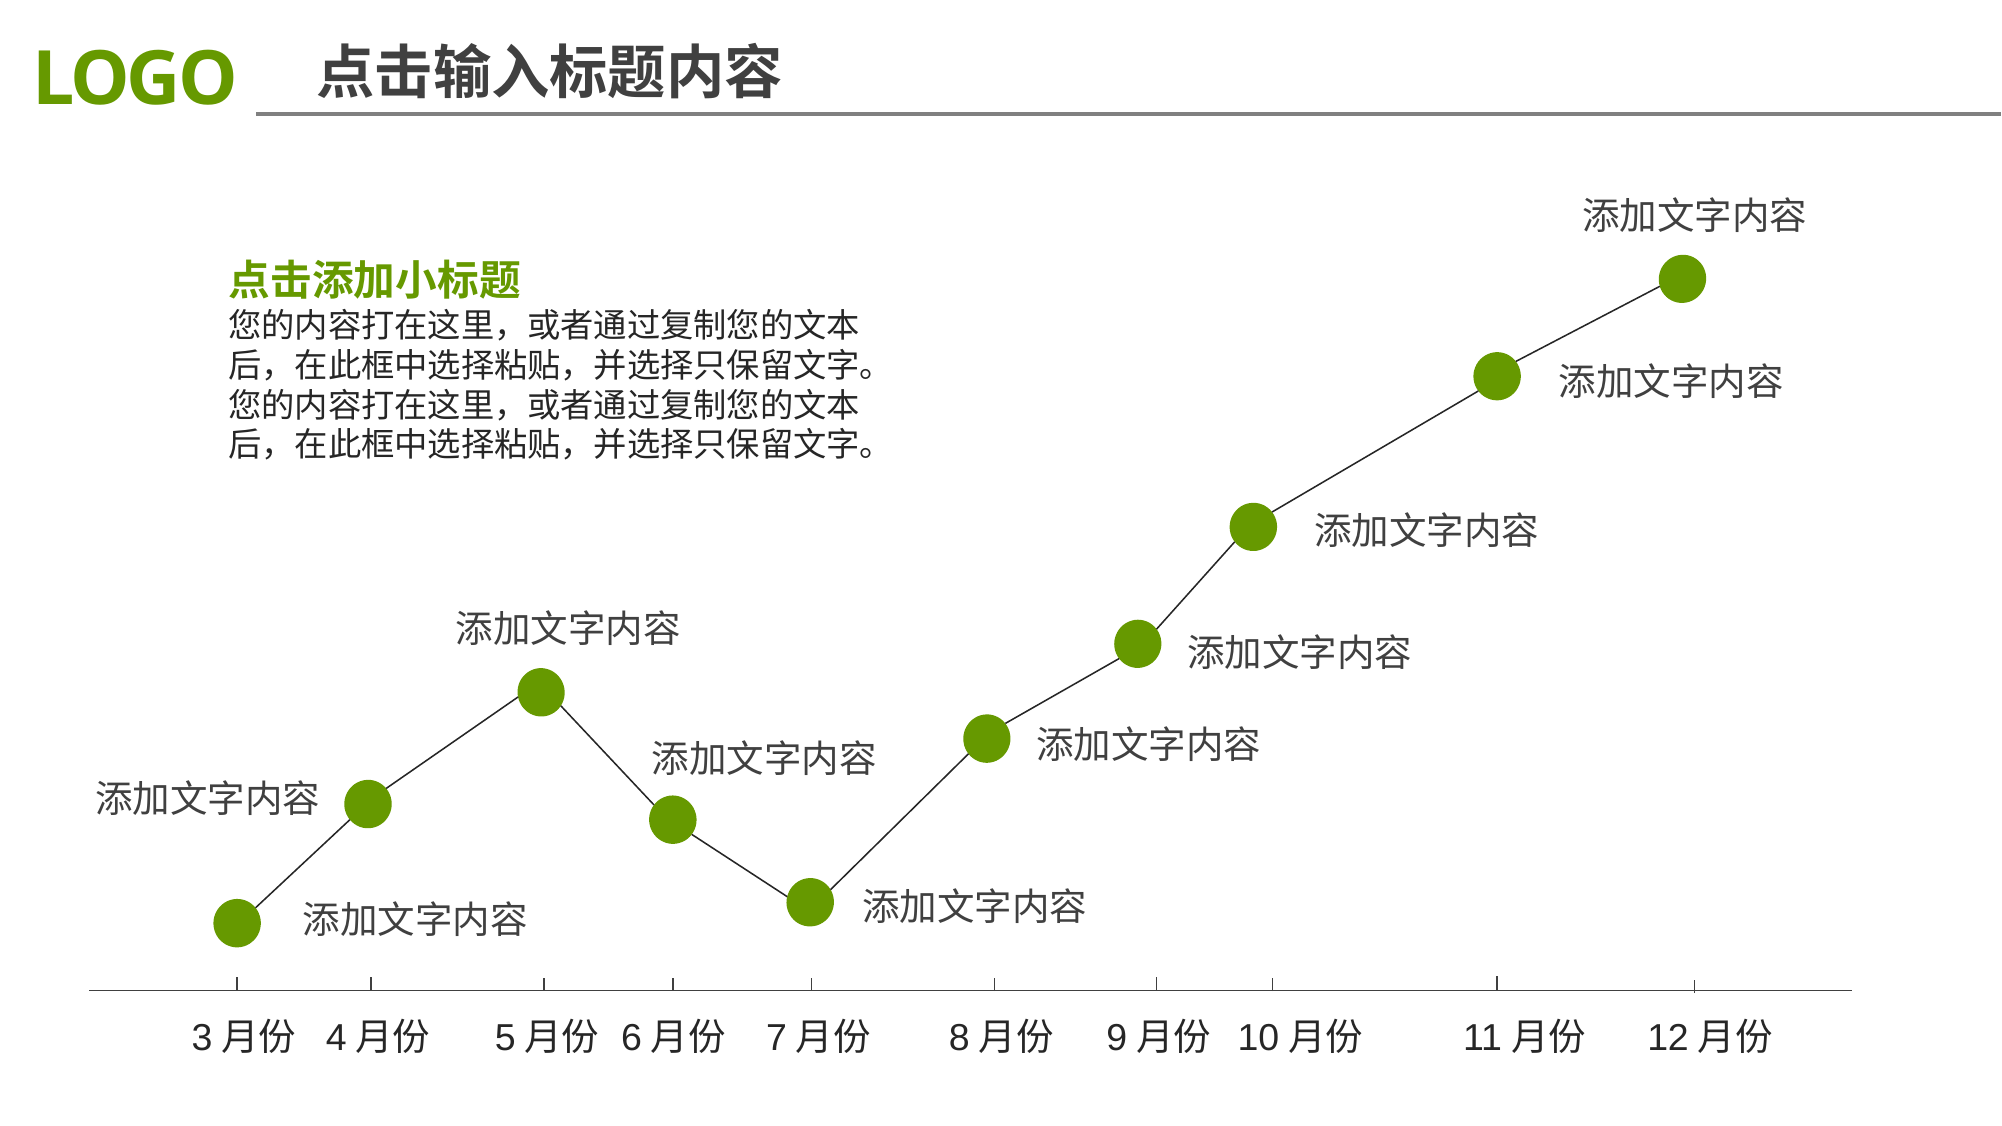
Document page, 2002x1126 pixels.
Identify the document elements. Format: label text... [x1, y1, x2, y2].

text_box 添加文字内容 [847, 875, 1103, 936]
text_box 添加文字内容 [659, 727, 892, 788]
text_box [1515, 286, 1661, 362]
text_box 11月份 [1448, 1005, 1601, 1066]
text_box [647, 793, 699, 846]
text_box [961, 712, 1013, 765]
text_box [211, 896, 263, 950]
text_box 添加文字内容 [80, 767, 336, 828]
text_box 10月份 [1222, 1005, 1378, 1066]
text_box 3月份 [176, 1005, 310, 1066]
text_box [1156, 541, 1235, 630]
text_box [784, 875, 837, 929]
text_box 12月份 [1632, 1005, 1788, 1066]
text_box [1656, 252, 1709, 305]
text_box [1471, 350, 1523, 403]
text_box [1112, 617, 1164, 671]
text_box 4月份 [310, 1005, 446, 1066]
text_box 点击添加小标题 您的内容打在这里，或者通过复制您的文本后，在此框中选择粘贴，并选择只保留文字。 您的内容打在这里，或者通过复制您的文本后，在此框中选择粘贴，并选择只保留文字。 [213, 196, 906, 471]
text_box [830, 753, 969, 890]
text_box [1271, 390, 1479, 513]
text_box 添加文字内容 [287, 888, 543, 948]
text_box 添加文字内容 [1021, 713, 1276, 774]
text_box 添加文字内容 [440, 597, 696, 658]
text_box 8月份 [934, 1005, 1069, 1066]
text_box 6月份 [606, 1005, 741, 1066]
text_box [1227, 500, 1280, 554]
text_box 9月份 [1091, 1005, 1222, 1066]
text_box [342, 777, 394, 831]
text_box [691, 834, 788, 897]
text_box [515, 666, 567, 719]
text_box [560, 705, 655, 806]
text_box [385, 696, 519, 789]
text_box 5月份 [479, 1005, 606, 1066]
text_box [1005, 658, 1120, 724]
text_box 7月份 [751, 1005, 886, 1066]
text_box 添加文字内容 [1172, 621, 1428, 682]
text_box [255, 819, 351, 909]
text_box 点击输入标题内容 [279, 27, 820, 113]
text_box 添加文字内容 [1299, 499, 1555, 560]
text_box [89, 976, 1853, 994]
text_box 添加文字内容 [1567, 184, 1822, 245]
text_box 添加文字内容 [1543, 350, 1799, 411]
